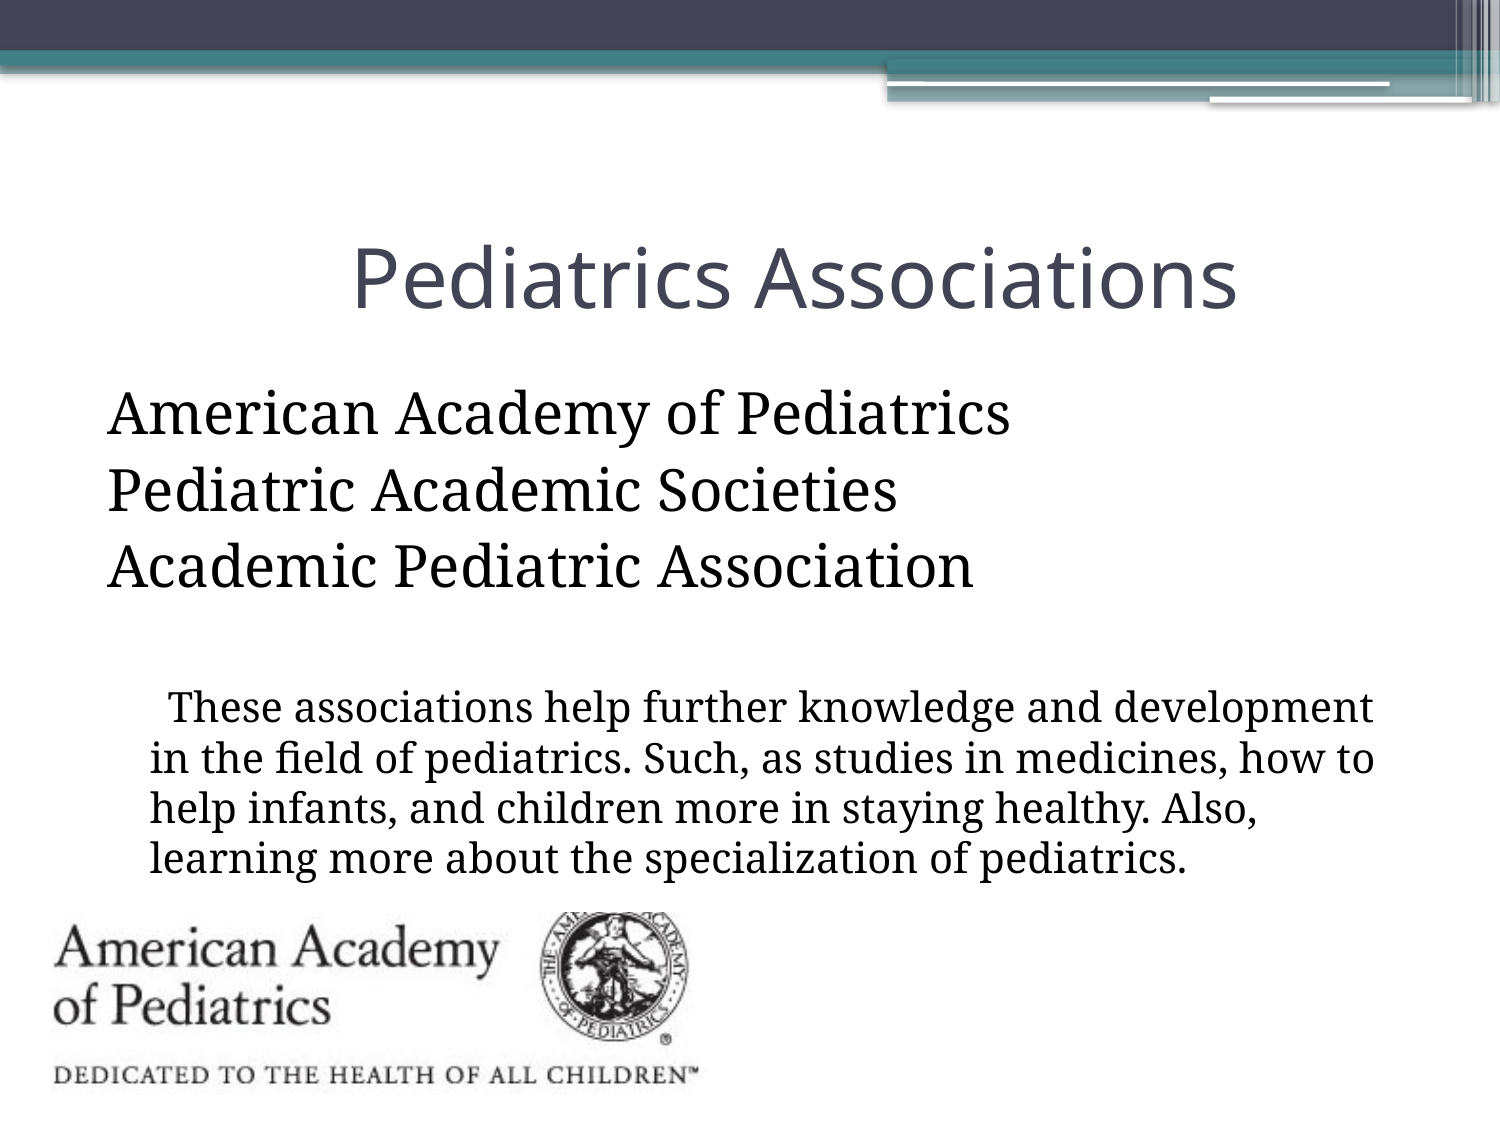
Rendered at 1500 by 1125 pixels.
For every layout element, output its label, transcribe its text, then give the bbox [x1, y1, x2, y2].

picture [5, 912, 835, 1102]
list American Academy of Pediatrics Pediatric Academic Societies Academic Pediatric Association These associations help further knowledge and development in the field of pediatrics. Such, as studies in medicines, how to help infants, and children more in staying healthy. Also, learning more about the specialization of pediatrics. [75, 368, 1425, 1079]
title Pediatrics Associations [75, 187, 1425, 363]
